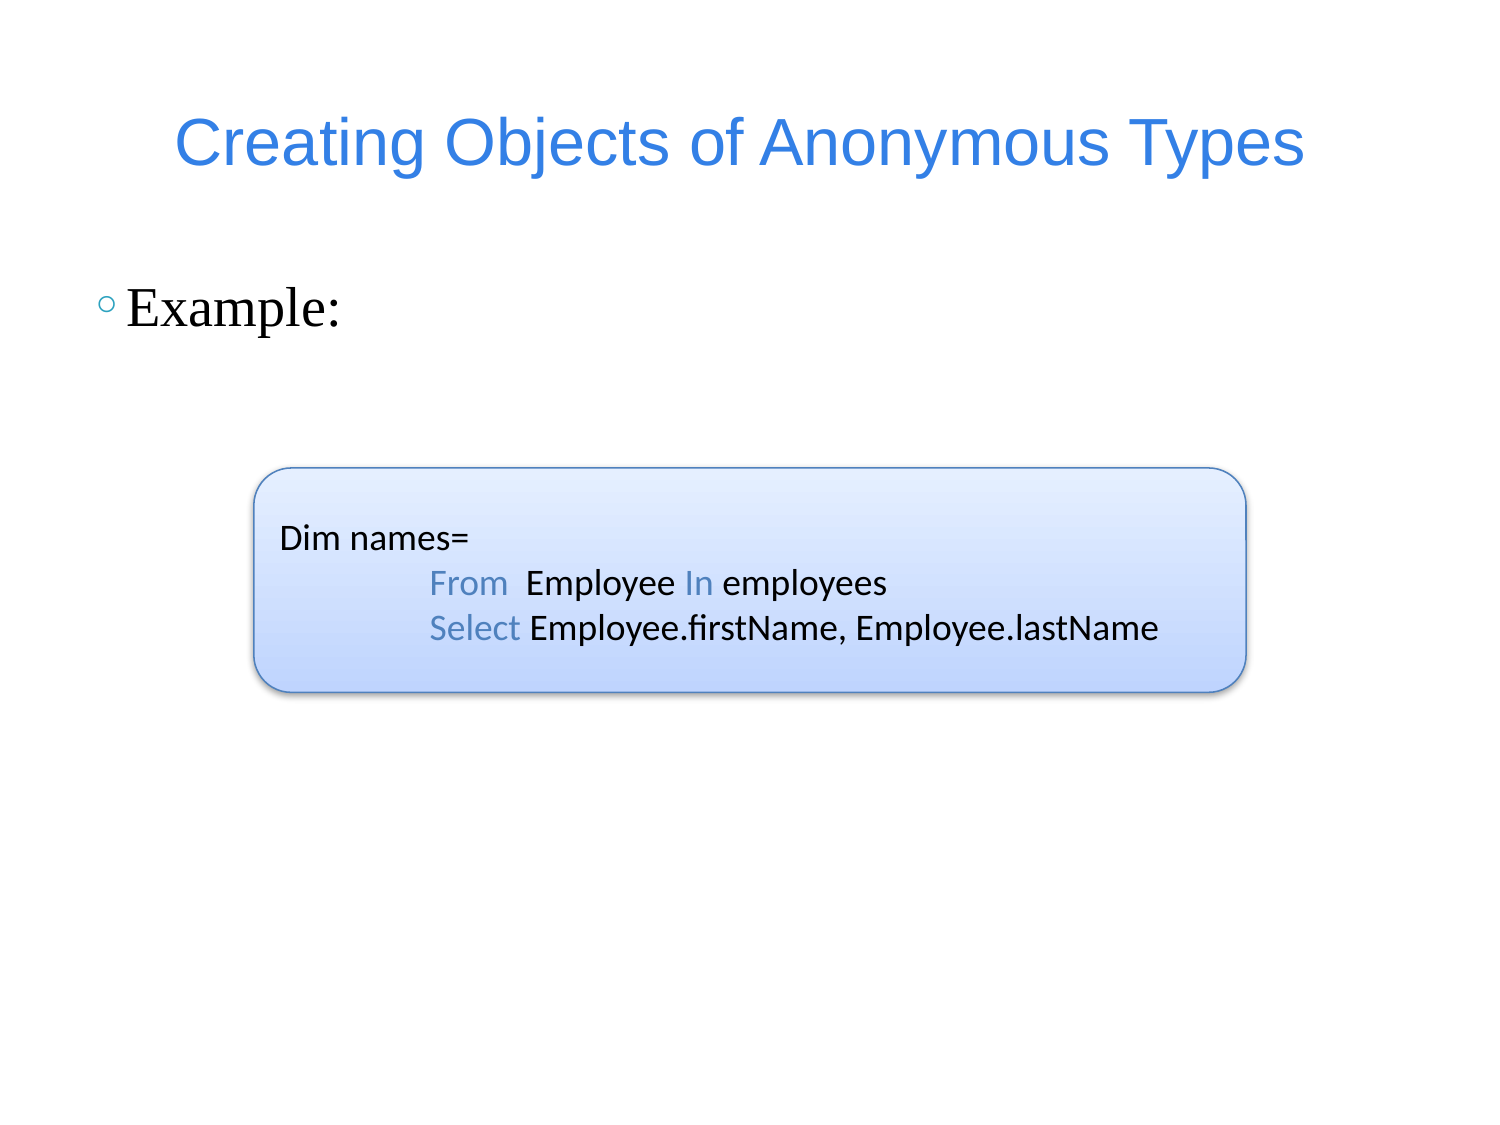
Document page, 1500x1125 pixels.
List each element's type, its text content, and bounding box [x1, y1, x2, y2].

title Creating Objects of Anonymous Types [75, 45, 1425, 233]
list Example: [75, 262, 1425, 1005]
text_box Dim names= From Employee In employees Select Employee.firstName, Employee.lastName [253, 467, 1247, 694]
